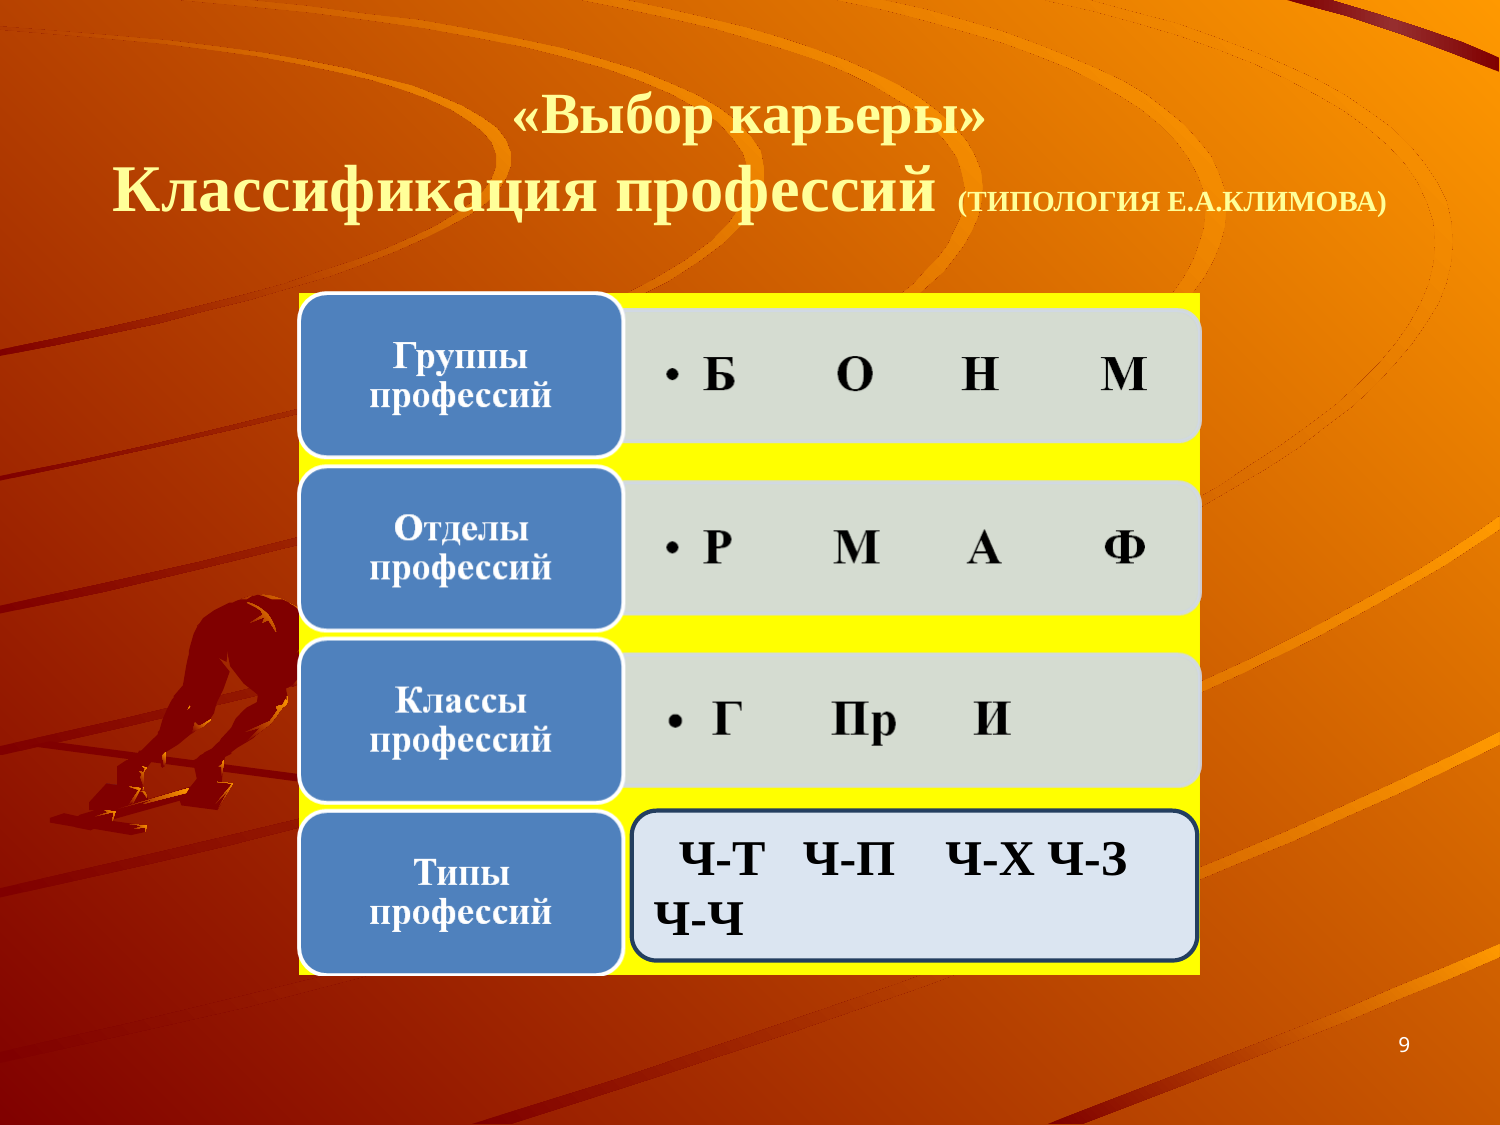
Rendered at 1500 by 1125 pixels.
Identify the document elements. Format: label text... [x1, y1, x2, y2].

slide_number 9 [1074, 1023, 1426, 1100]
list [297, 291, 1203, 977]
title «Выбор карьеры» Классификация профессий (ТИПОЛОГИЯ Е.А.КЛИМОВА) [74, 25, 1426, 233]
